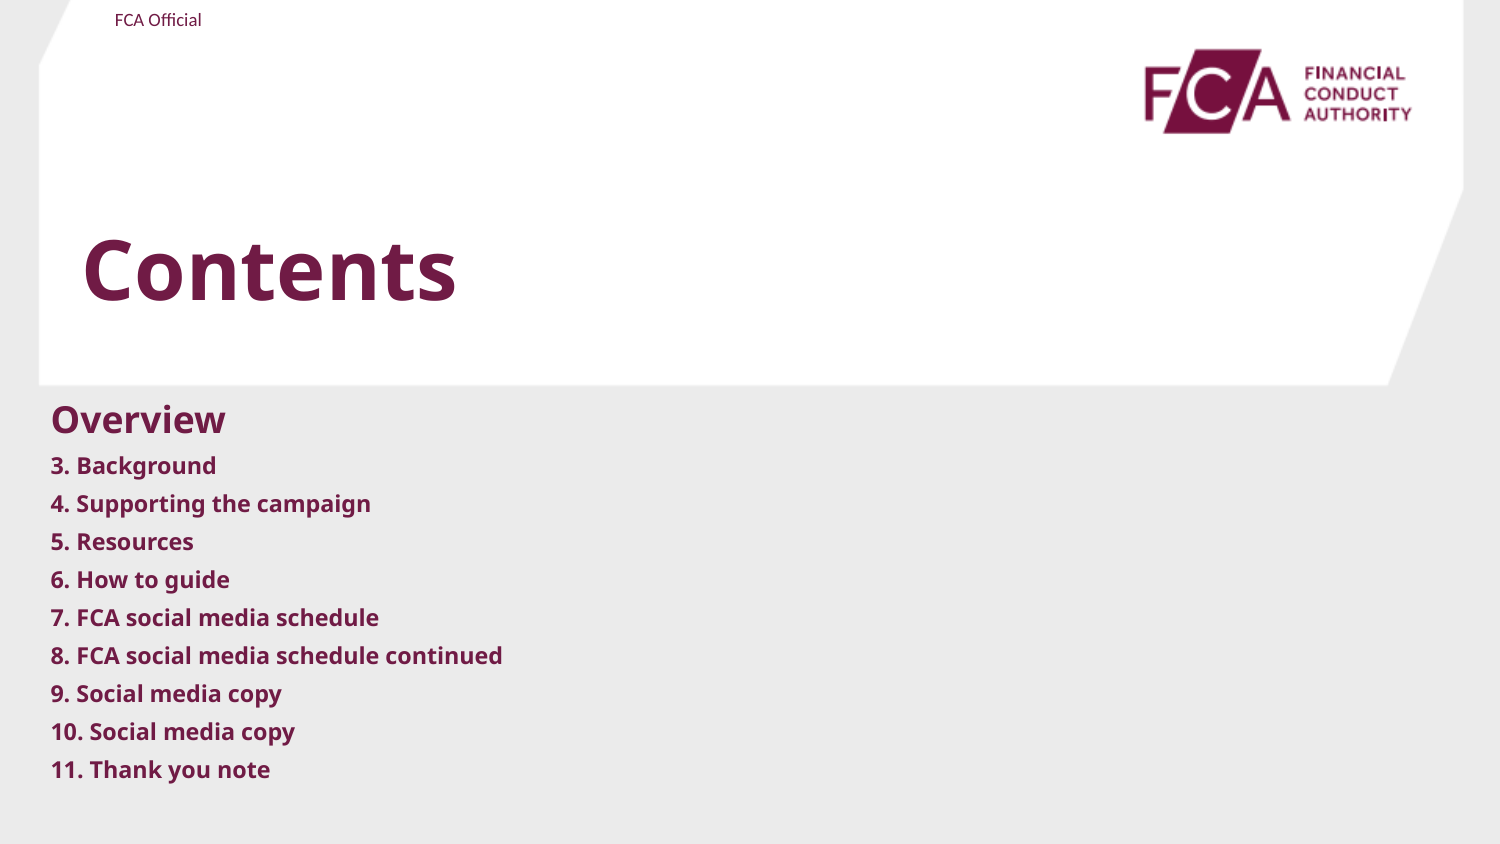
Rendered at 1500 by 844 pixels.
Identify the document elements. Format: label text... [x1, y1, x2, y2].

list Contents [66, 204, 1299, 325]
list Overview 3. Background 4. Supporting the campaign 5. Resources 6. How to guide 7. FCA social media schedule 8. FCA social media schedule continued 9. Social media copy 10. Social media copy 11. Thank you note [35, 414, 519, 796]
